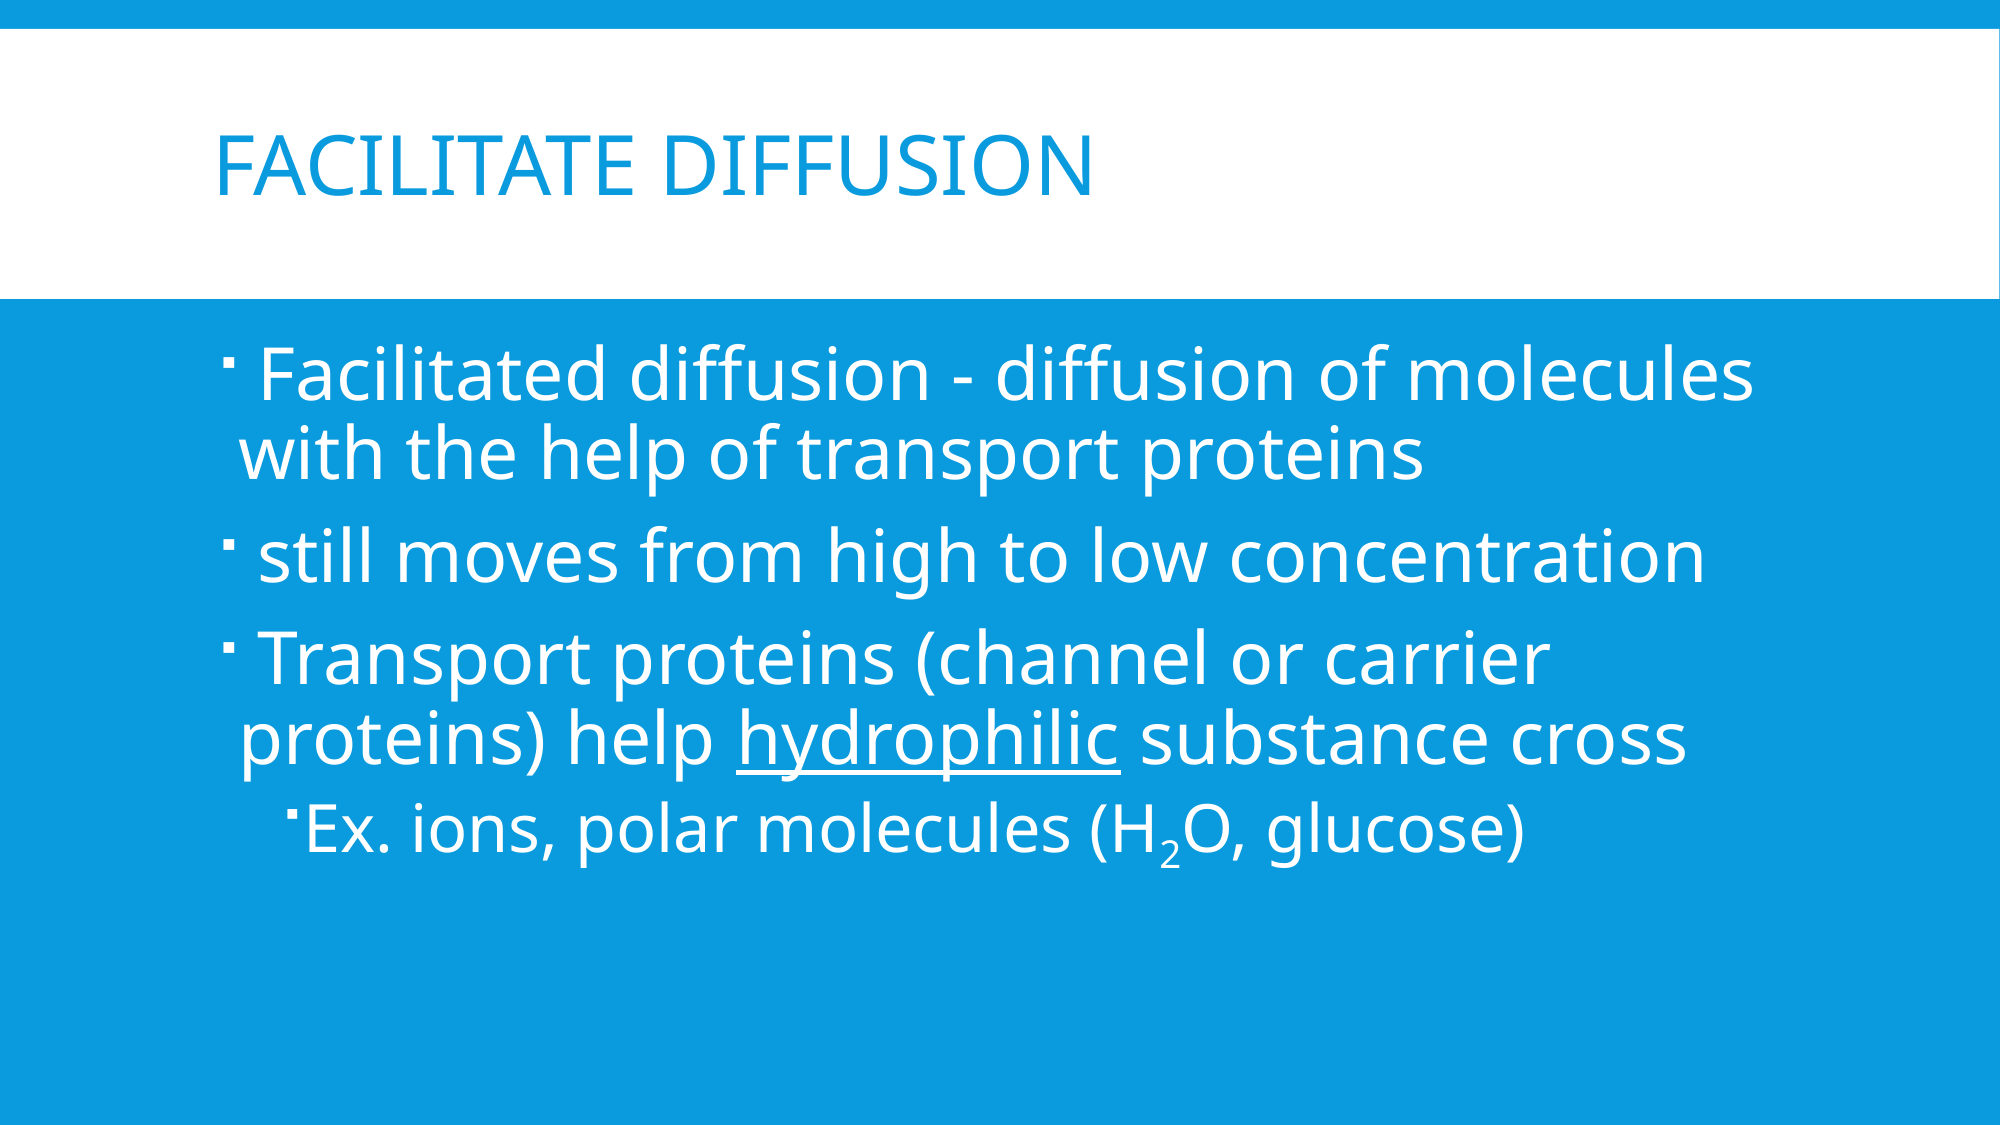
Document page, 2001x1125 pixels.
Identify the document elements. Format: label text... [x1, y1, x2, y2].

list Facilitated diffusion - diffusion of molecules with the help of transport proteins still moves from high to low concentration Transport proteins (channel or carrier proteins) help hydrophilic substance cross Ex. ions, polar molecules (H2O, glucose) [197, 329, 1803, 1020]
title Facilitate diffusion [197, 46, 1803, 295]
